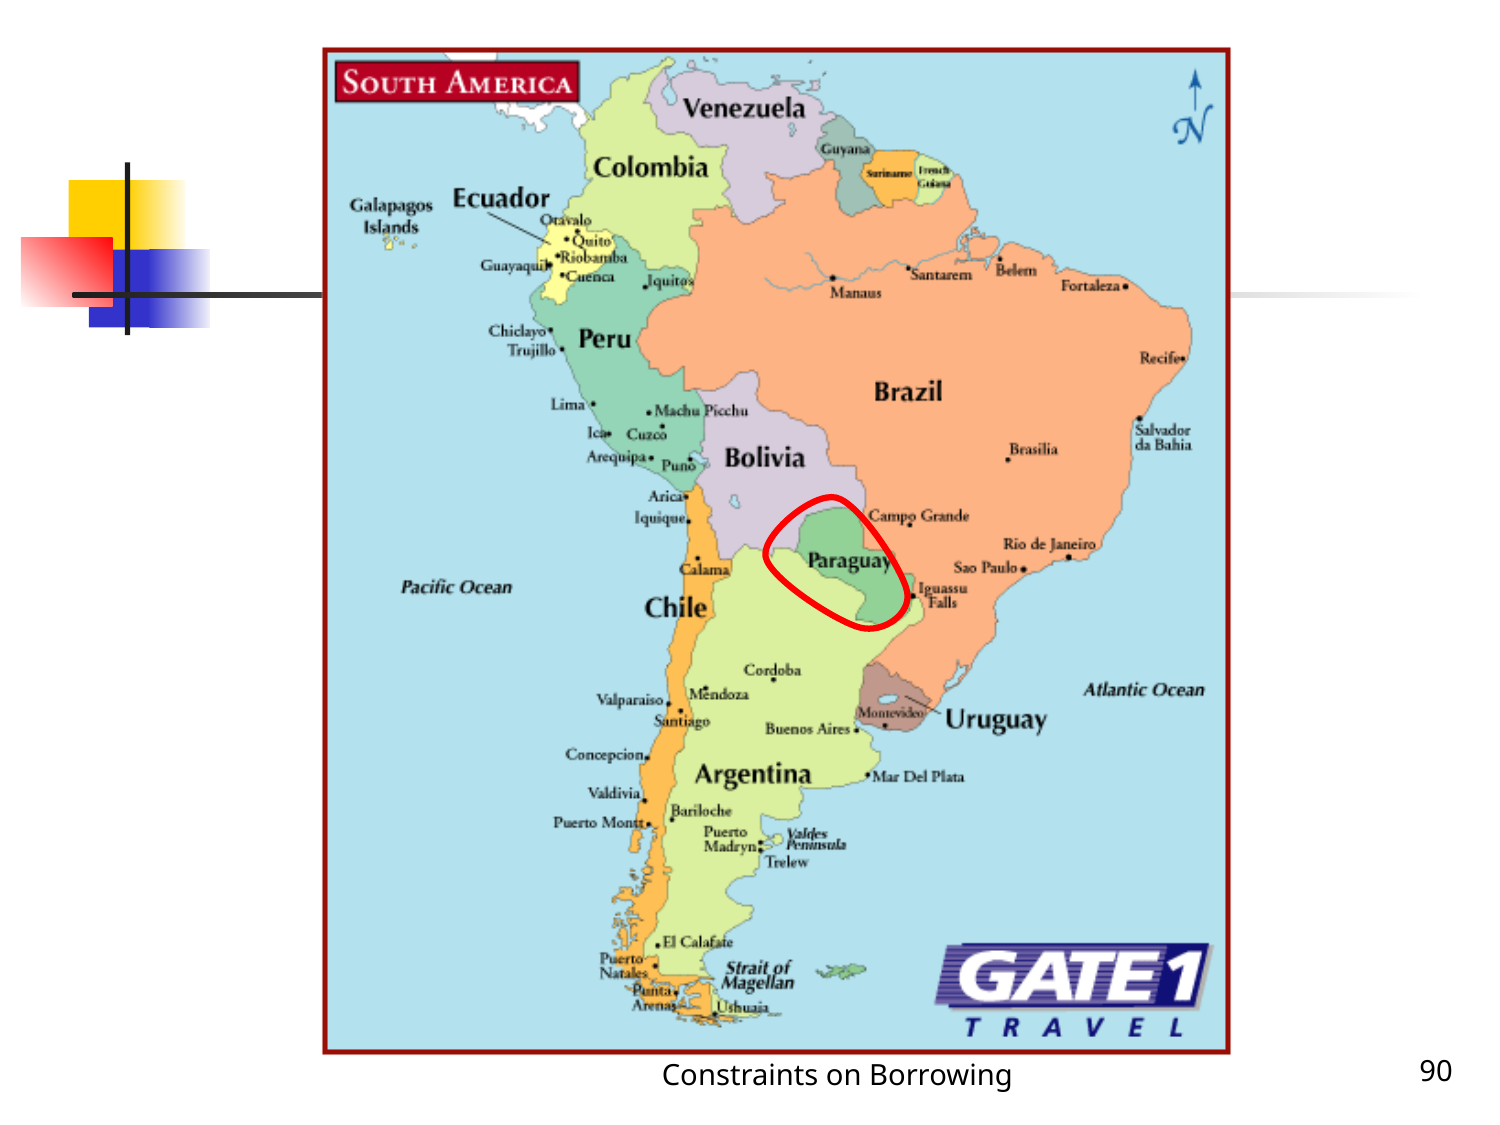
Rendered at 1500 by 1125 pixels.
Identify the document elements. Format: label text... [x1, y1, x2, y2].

slide_number 90 [1154, 1023, 1468, 1100]
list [317, 42, 1235, 1059]
footer Constraints on Borrowing [599, 1066, 1076, 1100]
